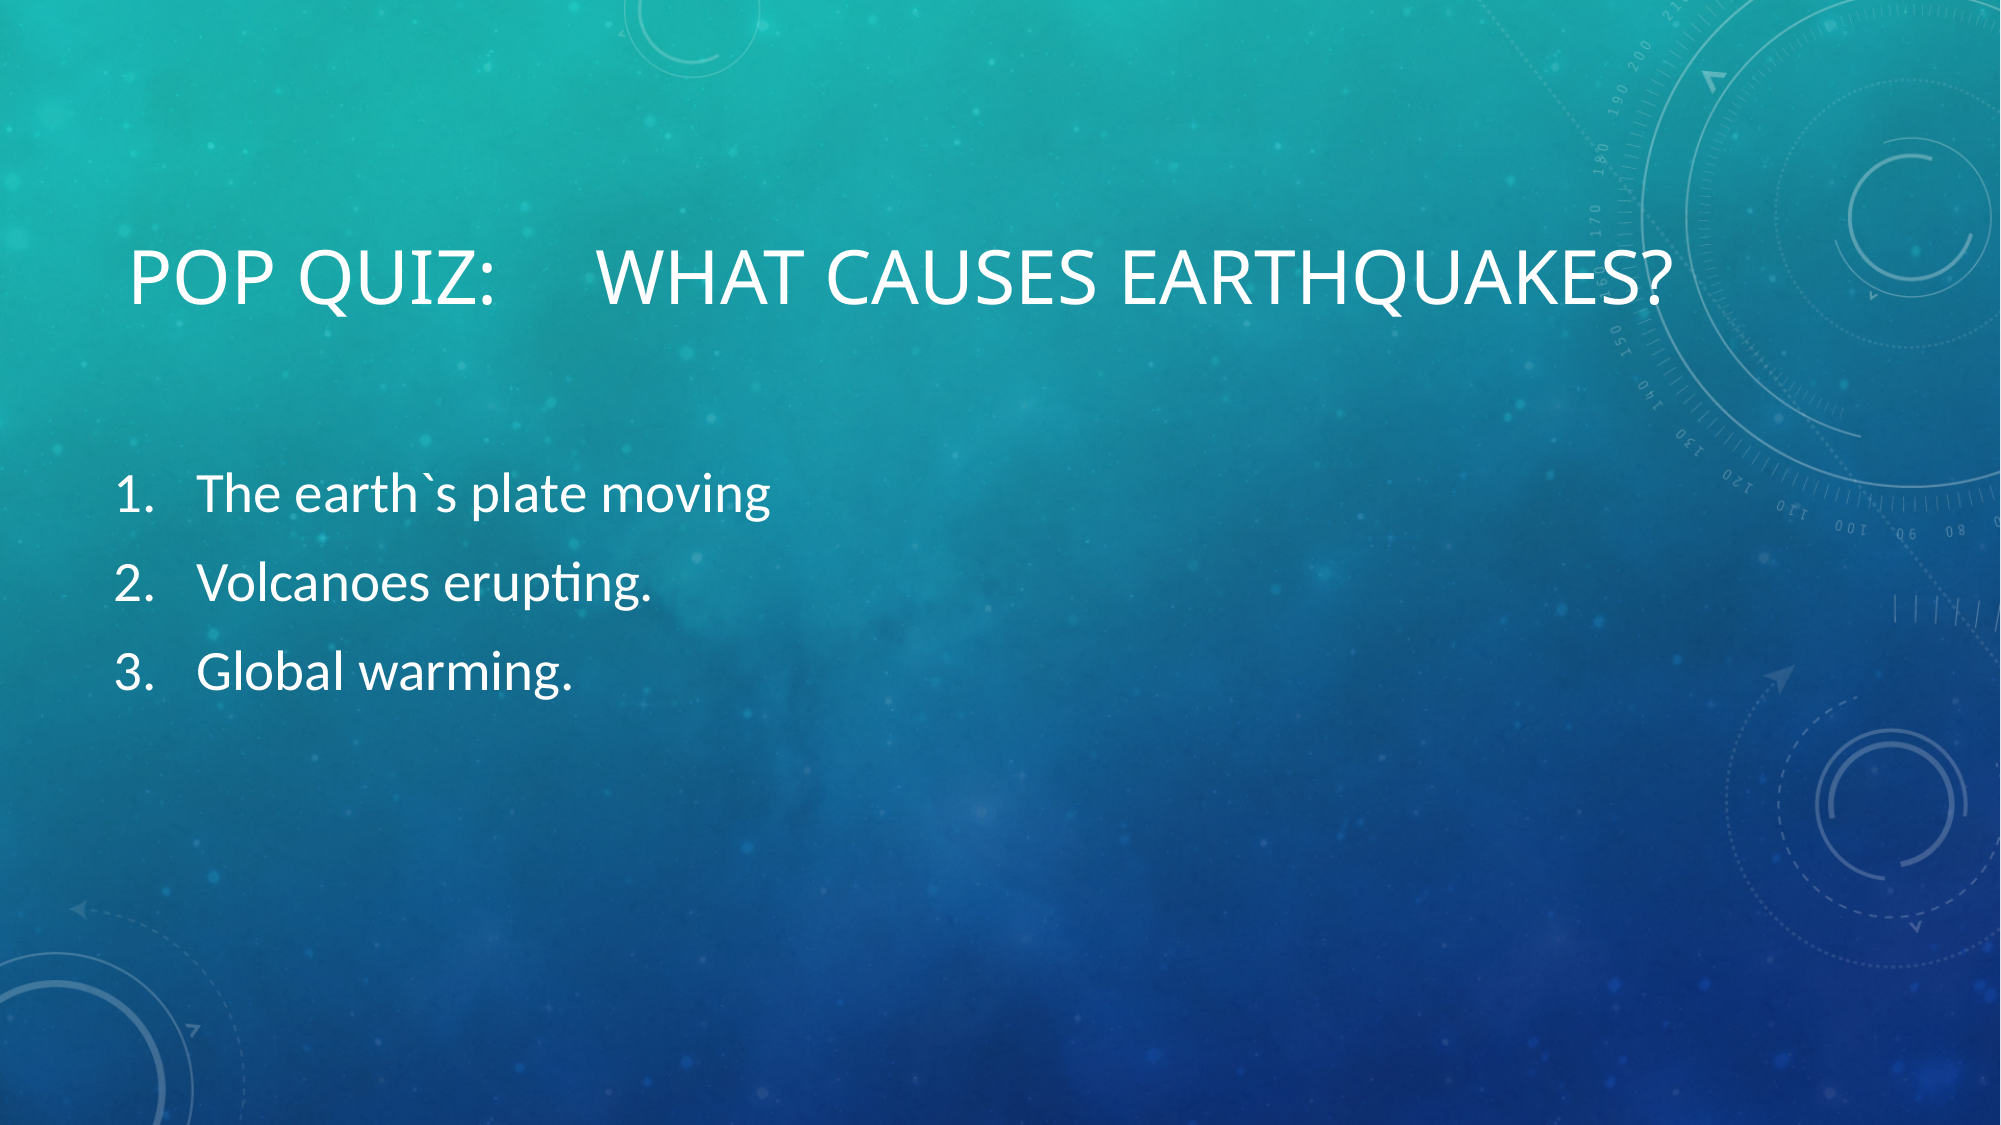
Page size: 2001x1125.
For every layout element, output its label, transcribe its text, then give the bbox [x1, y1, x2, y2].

title Pop quiz: What causes earthquakes? [112, 99, 1775, 449]
list The earth`s plate moving Volcanoes erupting. Global warming. [98, 448, 1761, 710]
picture [0, 0, 2001, 1125]
